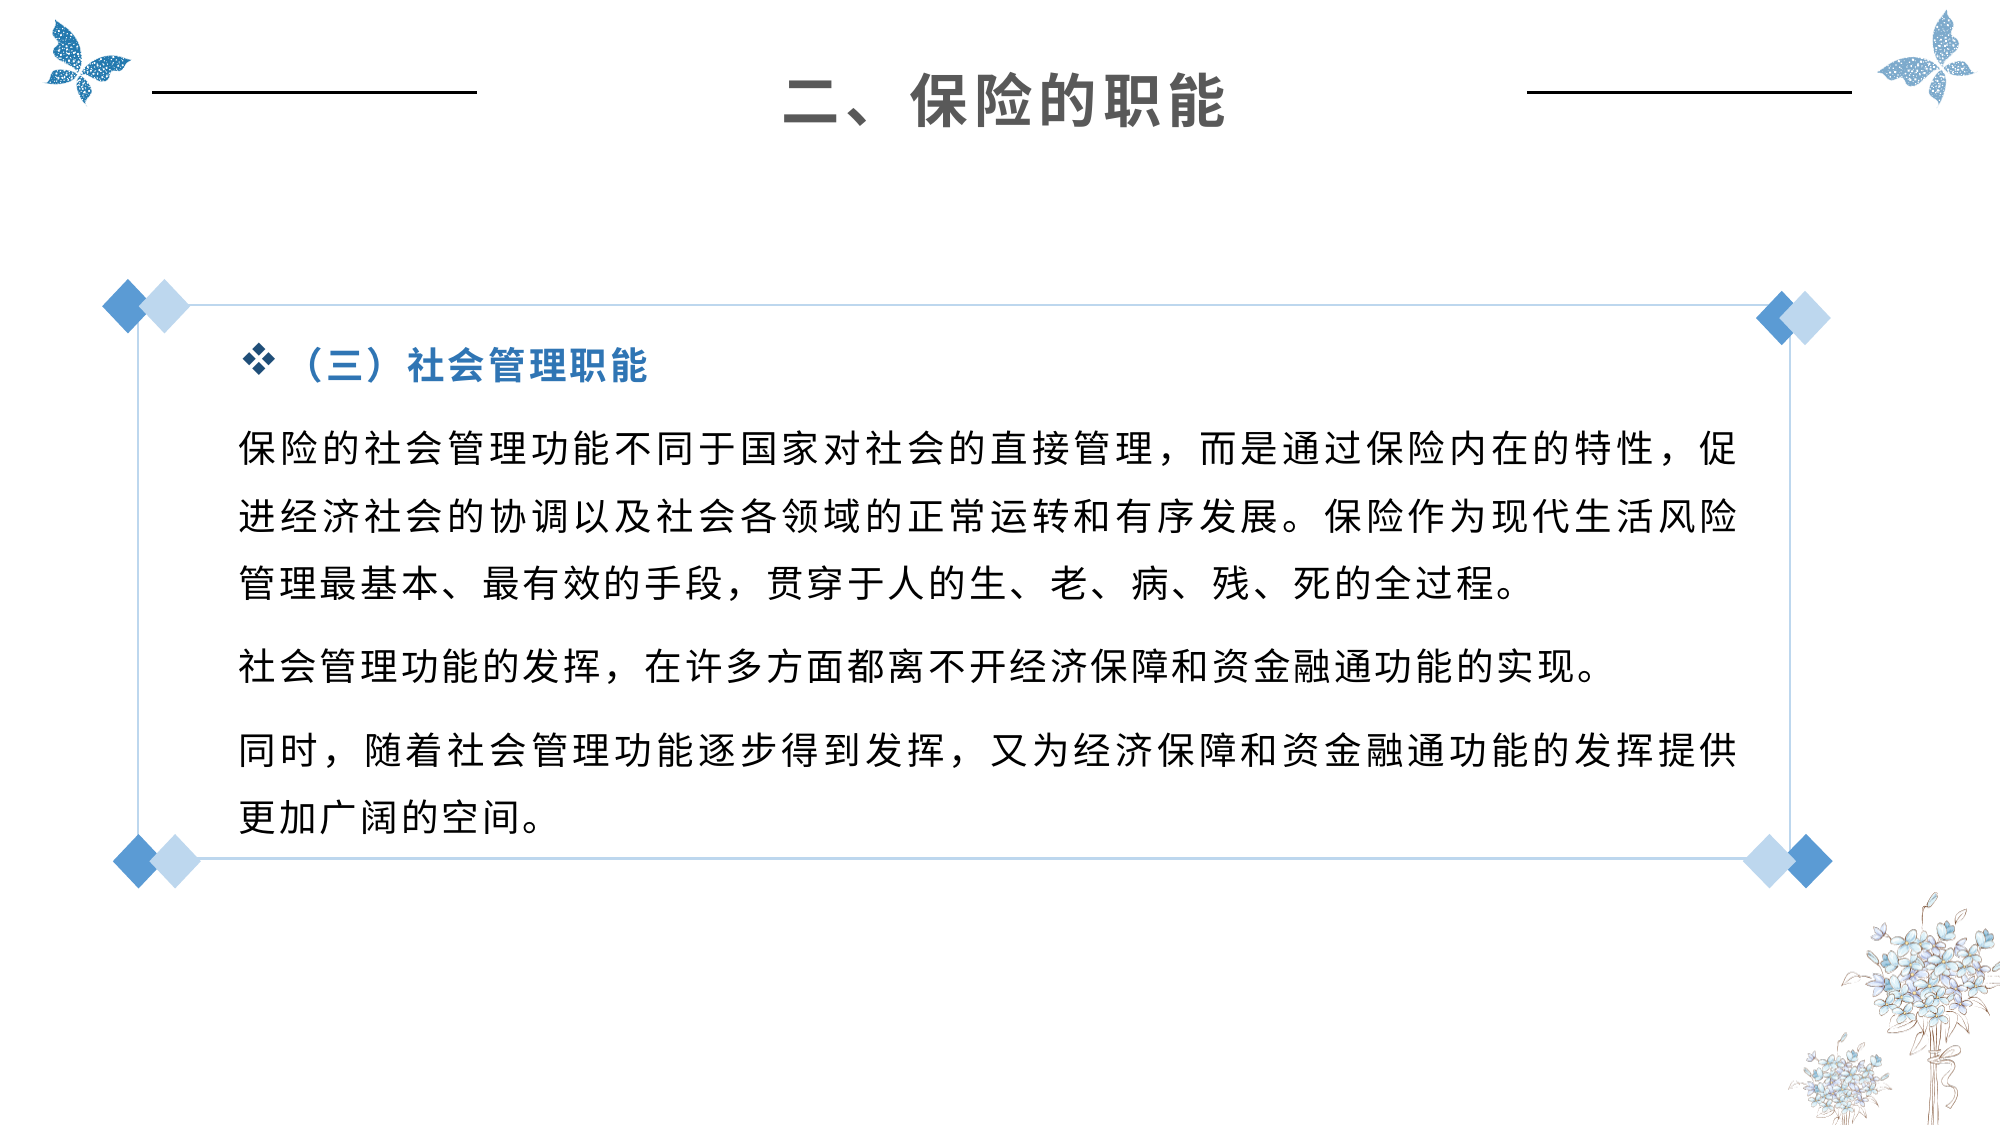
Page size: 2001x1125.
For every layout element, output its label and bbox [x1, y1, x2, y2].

text_box [102, 278, 1833, 889]
text_box [151, 55, 1852, 142]
picture [1788, 892, 2000, 1125]
